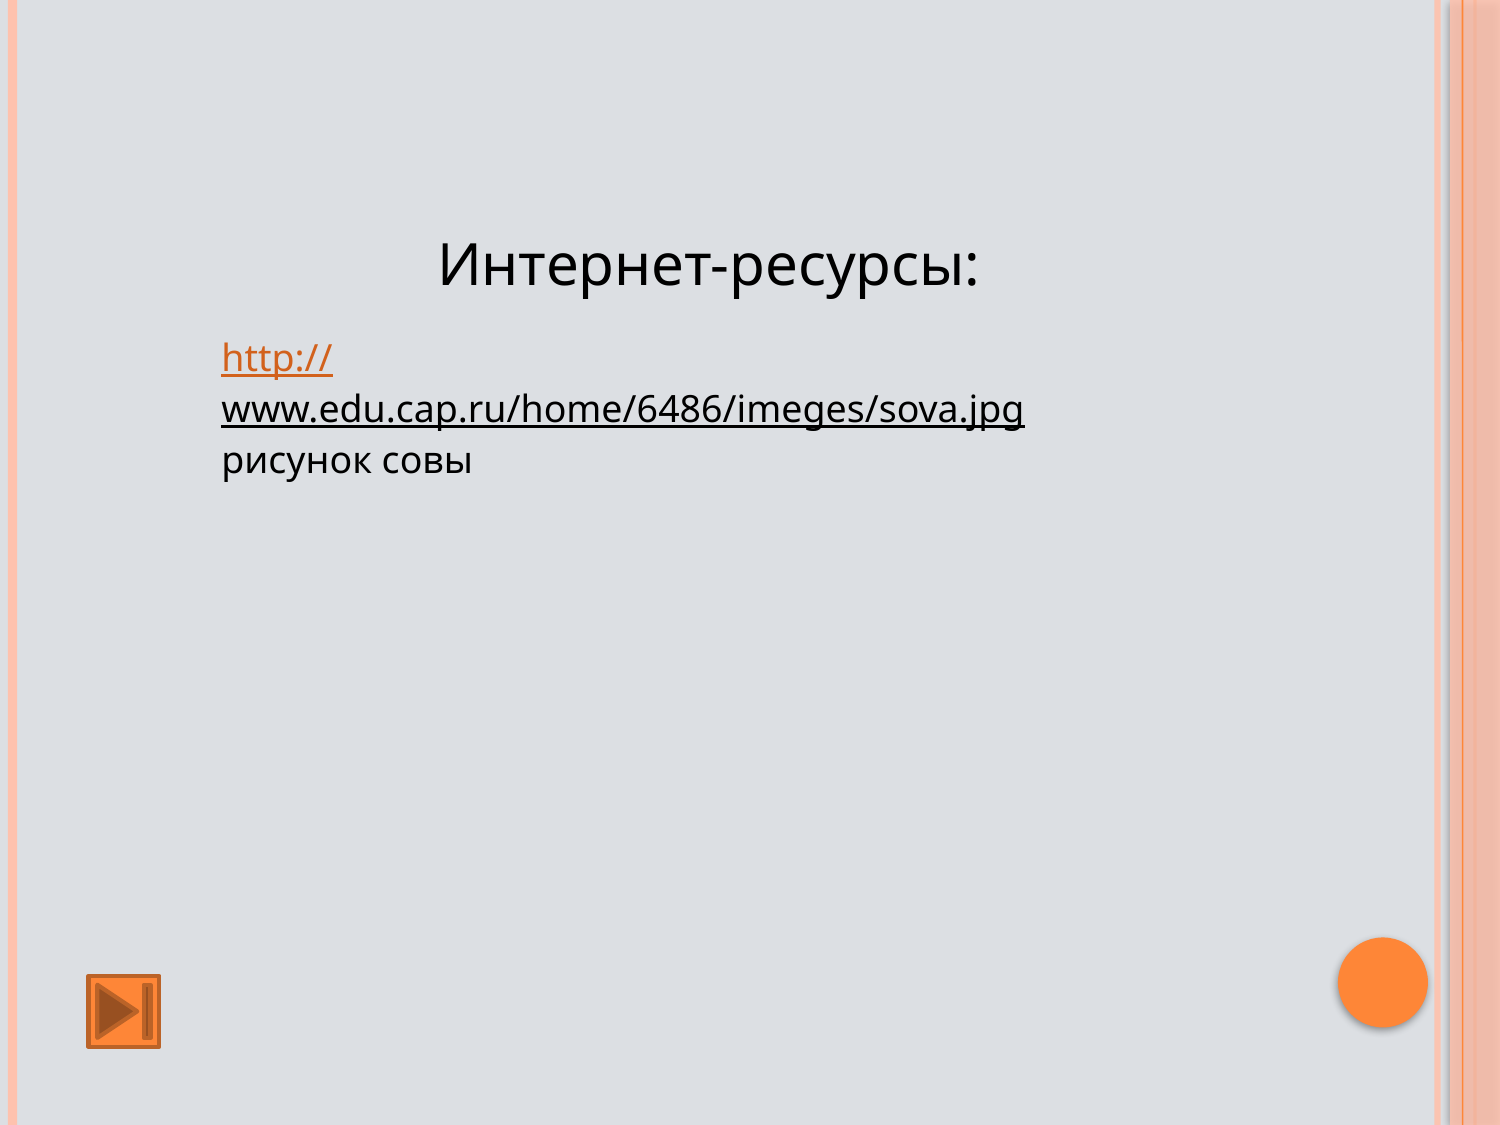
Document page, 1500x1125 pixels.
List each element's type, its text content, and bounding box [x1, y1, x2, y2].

text_box http://www.edu.cap.ru/home/6486/imeges/sova.jpg рисунок совы [206, 326, 1125, 533]
text_box Интернет-ресурсы: [336, 219, 1081, 305]
text_box [86, 974, 161, 1049]
